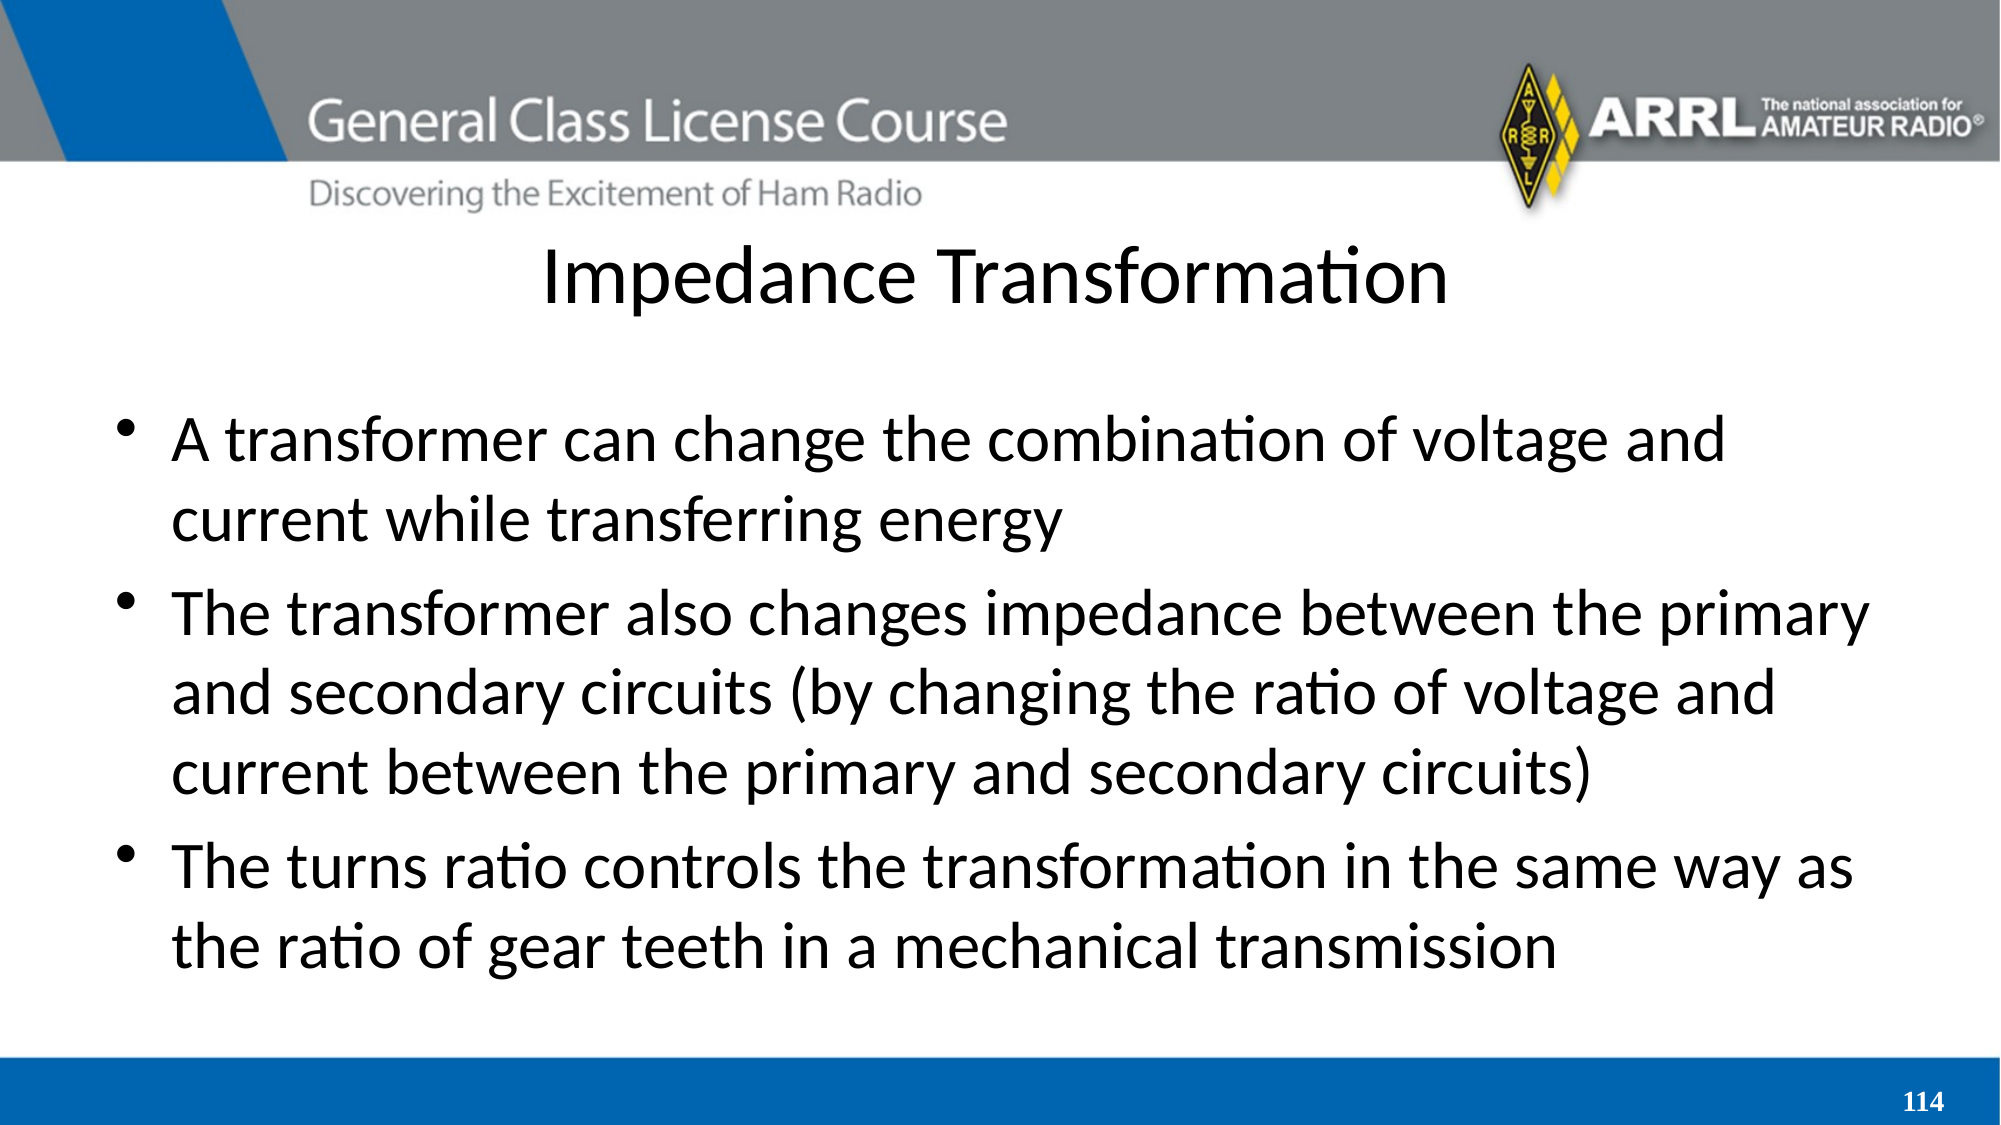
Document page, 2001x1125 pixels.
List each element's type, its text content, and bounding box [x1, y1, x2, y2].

picture [0, 0, 2001, 1125]
title Impedance Transformation [96, 212, 1897, 356]
list A transformer can change the combination of voltage and current while transferring energy The transformer also changes impedance between the primary and secondary circuits (by changing the ratio of voltage and current between the primary and secondary circuits) The turns ratio controls the transformation in the same way as the ratio of gear teeth in a mechanical transmission [99, 387, 1900, 1075]
